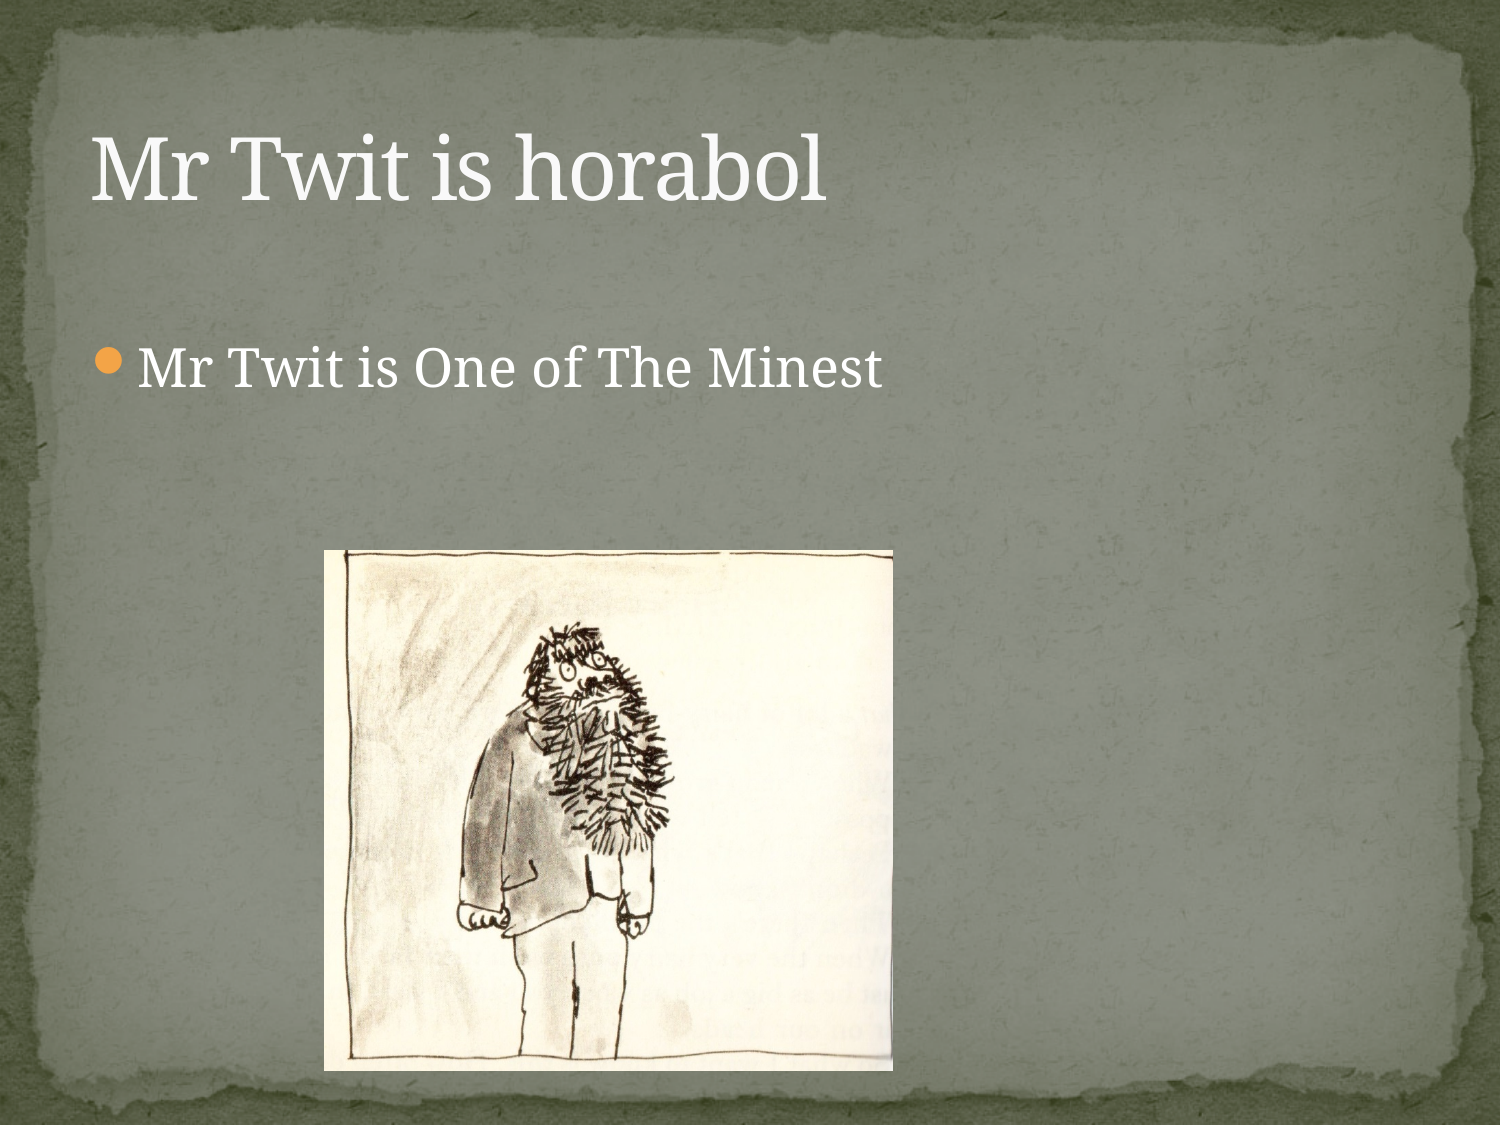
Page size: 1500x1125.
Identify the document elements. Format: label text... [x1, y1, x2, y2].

title Mr Twit is horabol [74, 24, 1425, 225]
list Mr Twit is One of The Minest [76, 326, 1427, 1077]
picture [324, 550, 893, 1071]
